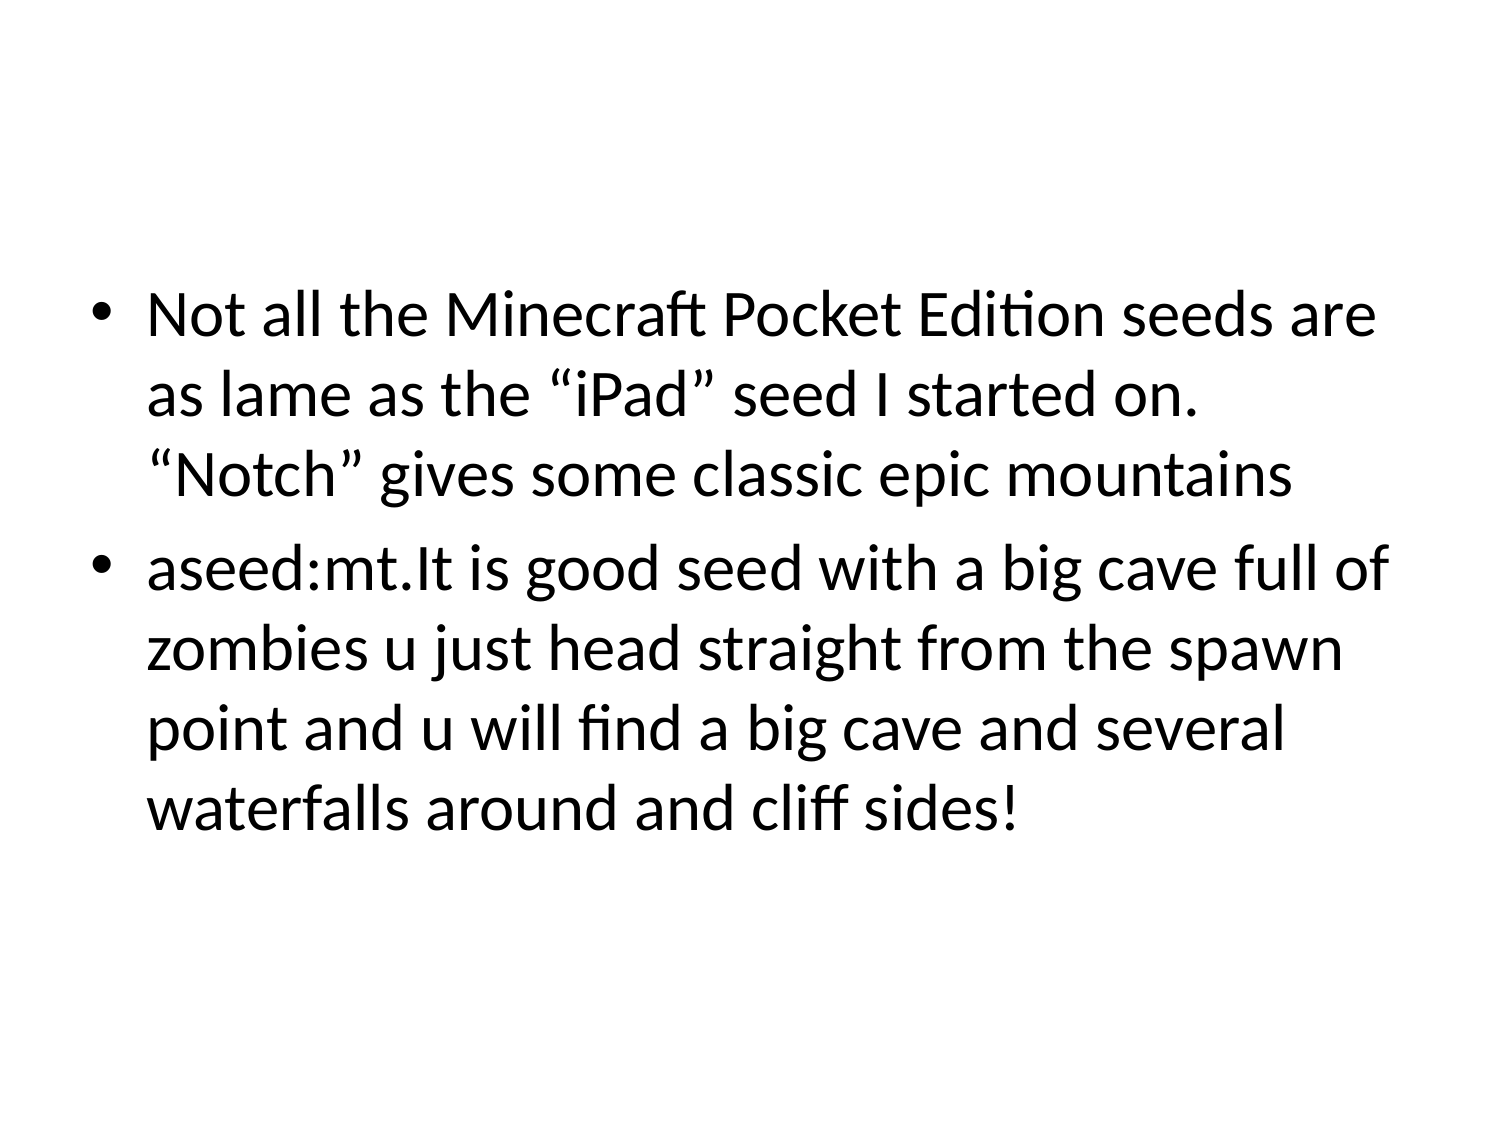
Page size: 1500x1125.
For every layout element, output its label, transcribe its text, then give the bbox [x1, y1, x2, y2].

list Not all the Minecraft Pocket Edition seeds are as lame as the “iPad” seed I started on. “Notch” gives some classic epic mountains aseed:mt.It is good seed with a big cave full of zombies u just head straight from the spawn point and u will find a big cave and several waterfalls around and cliff sides! [75, 262, 1425, 1005]
